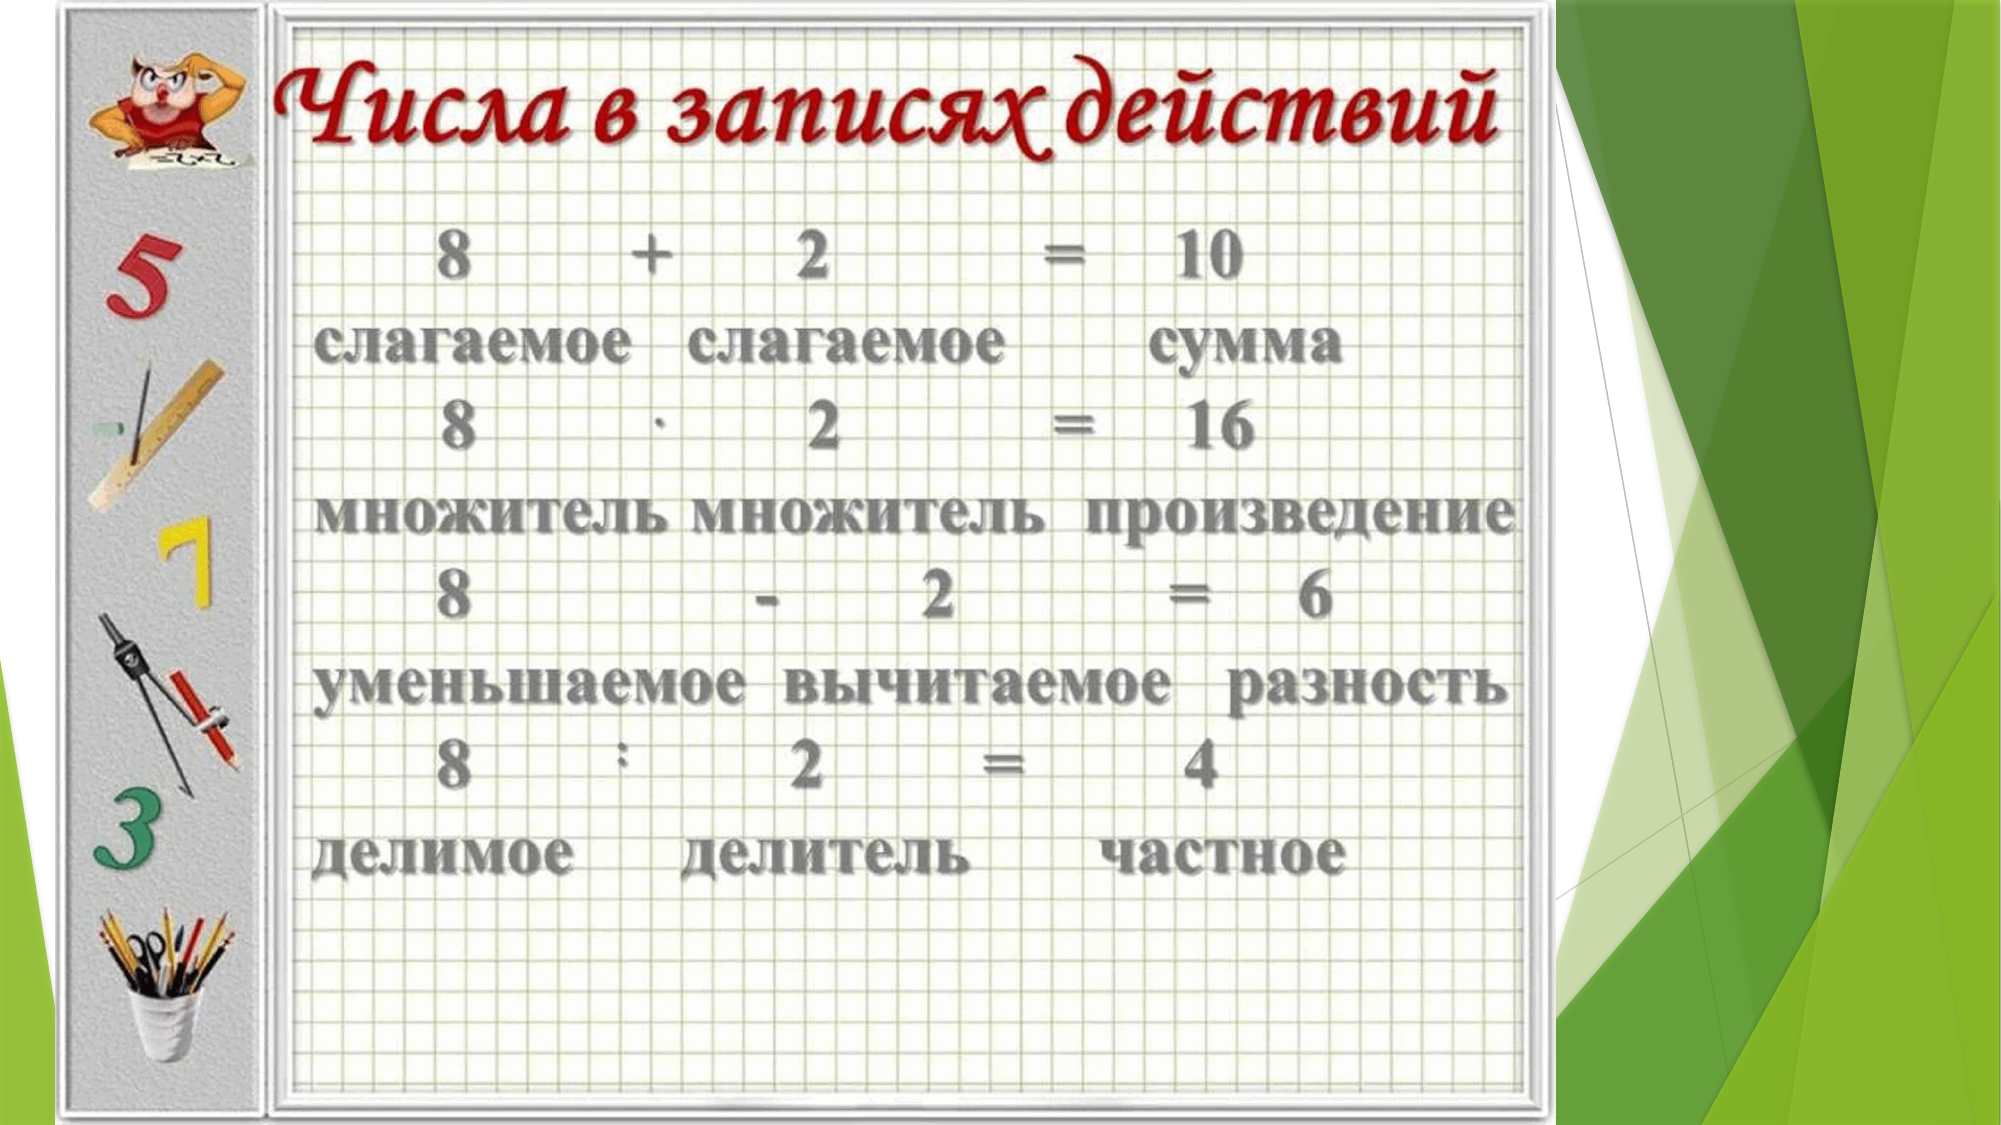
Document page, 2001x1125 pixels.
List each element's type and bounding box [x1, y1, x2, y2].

picture [54, 0, 1557, 1125]
